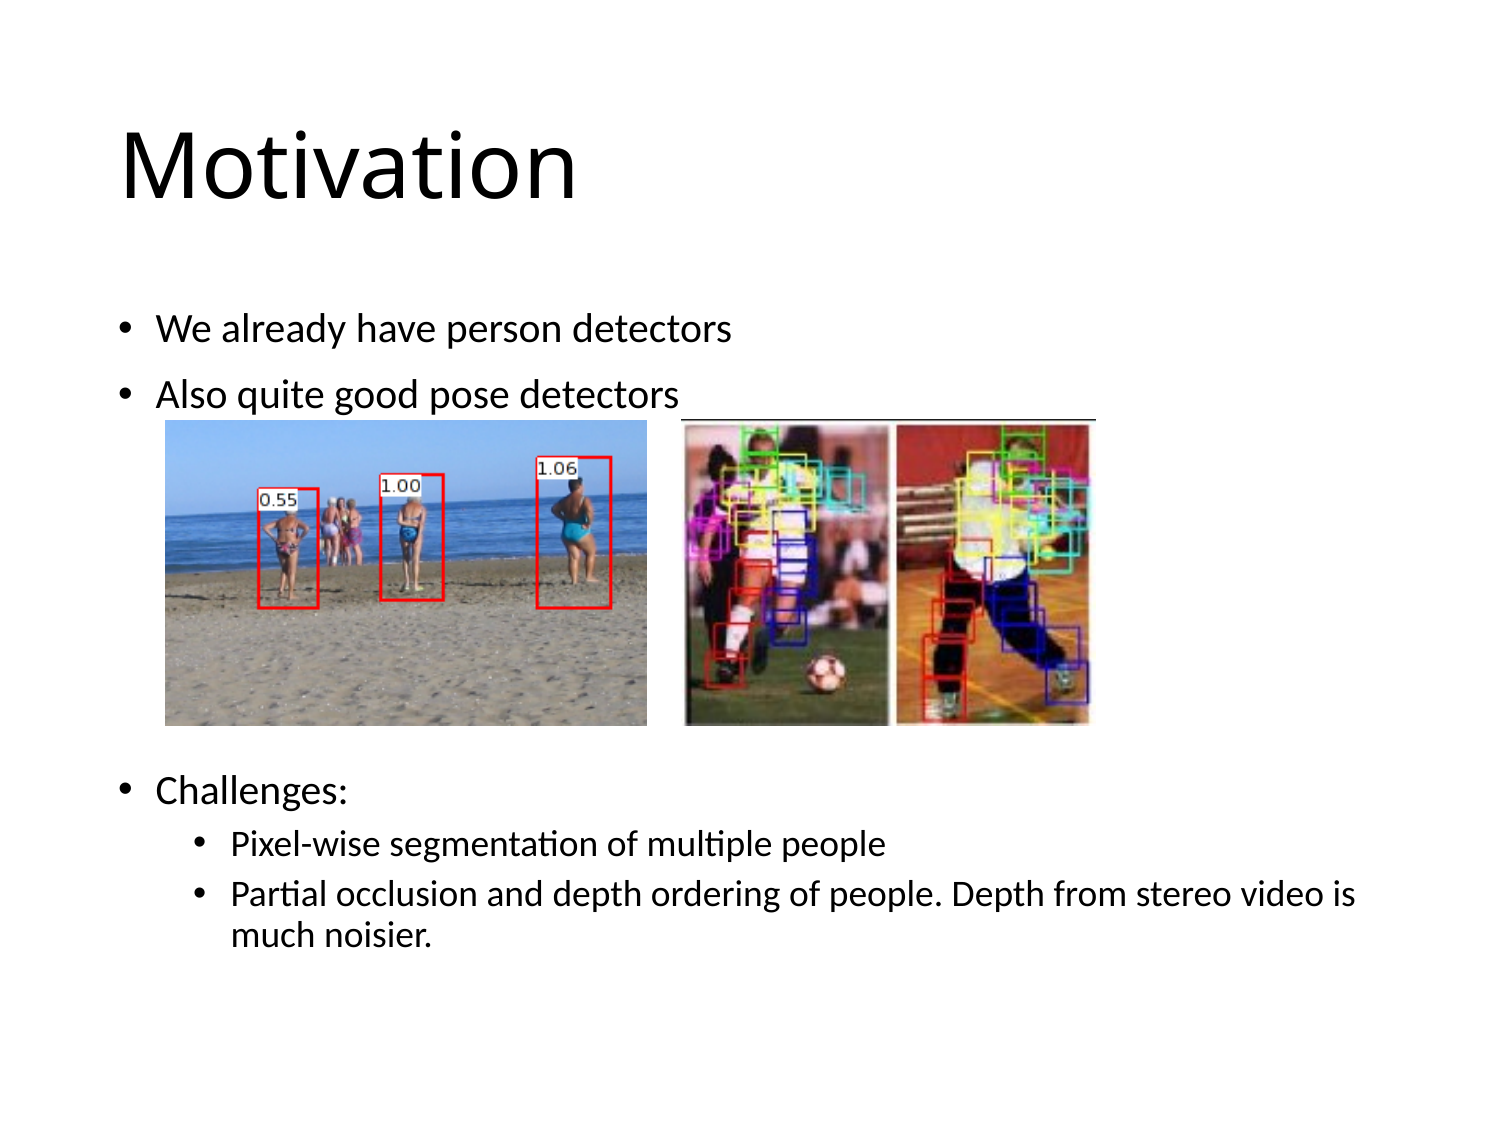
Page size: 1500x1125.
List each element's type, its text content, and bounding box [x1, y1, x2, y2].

picture [165, 420, 647, 726]
list We already have person detectors Also quite good pose detectors Challenges: Pixel-wise segmentation of multiple people Partial occlusion and depth ordering of people. Depth from stereo video is much noisier. [103, 299, 1397, 1096]
title Motivation [103, 59, 1397, 278]
picture [681, 419, 1096, 726]
